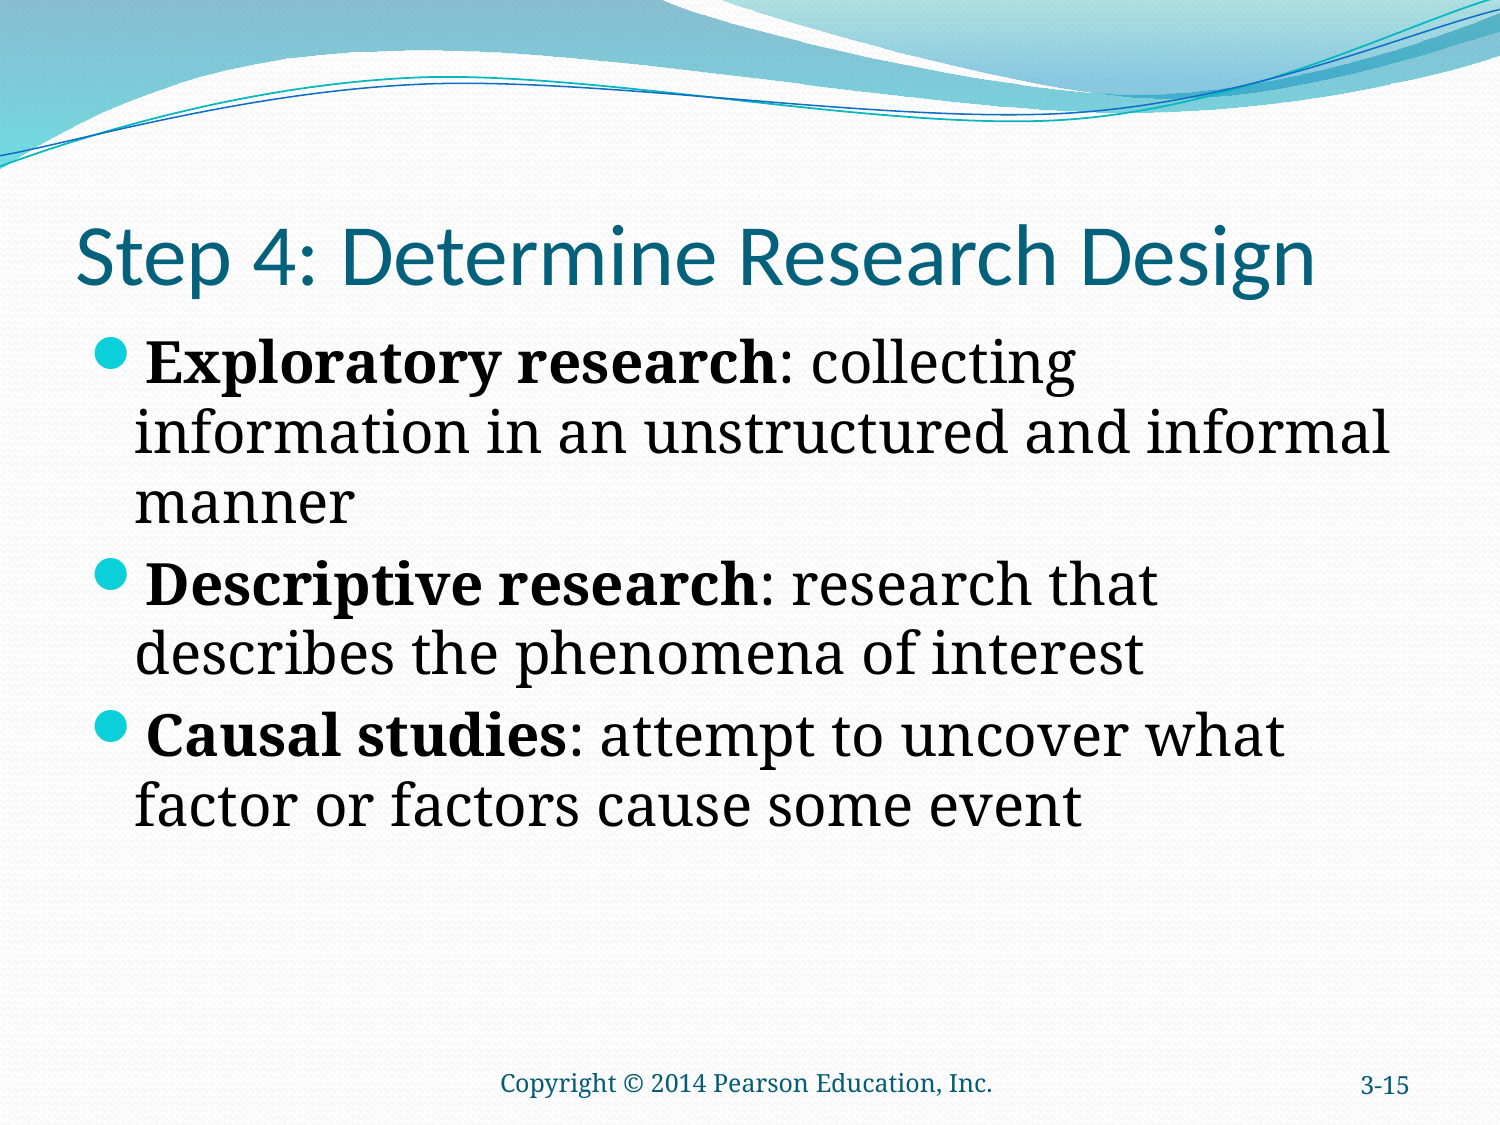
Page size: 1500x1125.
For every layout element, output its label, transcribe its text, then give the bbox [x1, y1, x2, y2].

text_box [99, 70, 1450, 258]
list Exploratory research: collecting information in an unstructured and informal manner Descriptive research: research that describes the phenomena of interest Causal studies: attempt to uncover what factor or factors cause some event [74, 317, 1426, 1038]
title Step 4: Determine Research Design [74, 115, 1426, 304]
